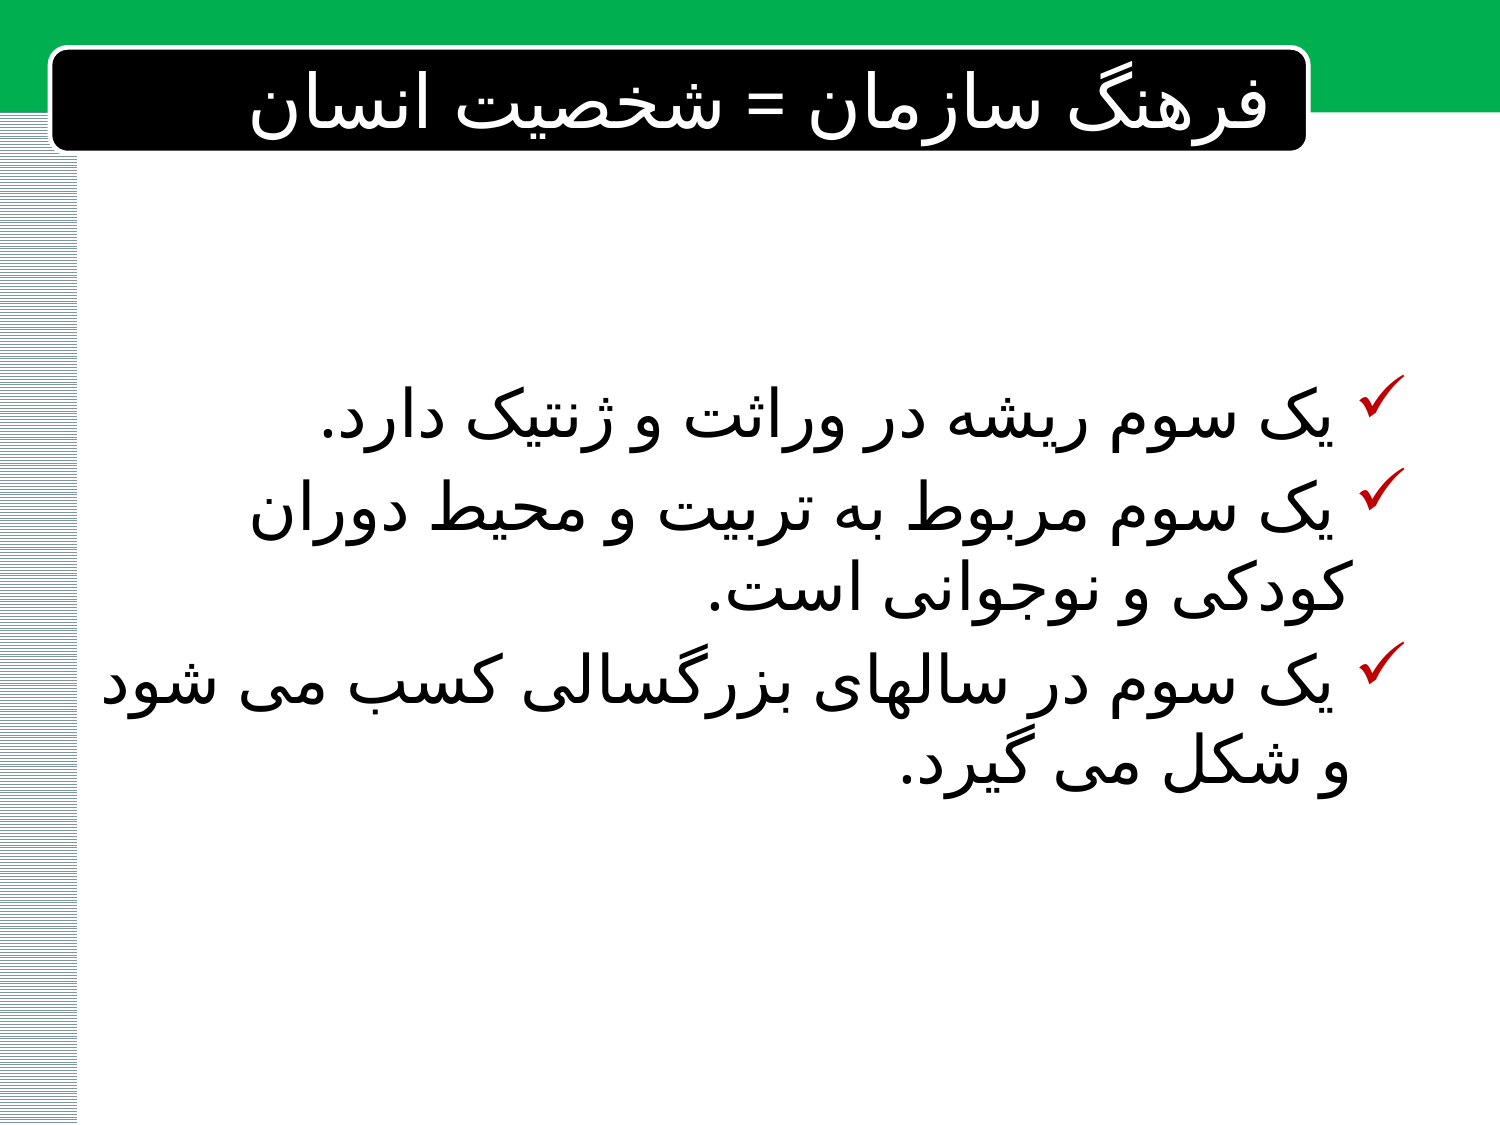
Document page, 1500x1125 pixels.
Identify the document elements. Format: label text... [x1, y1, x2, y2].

list یک سوم ریشه در وراثت و ژنتیک دارد. یک سوم مربوط به تربیت و محیط دوران کودکی و نوجوانی است. یک سوم در سالهای بزرگسالی کسب می شود و شکل می گیرد. [75, 176, 1425, 1038]
title فرهنگ سازمان = شخصیت انسان [75, 52, 1288, 145]
